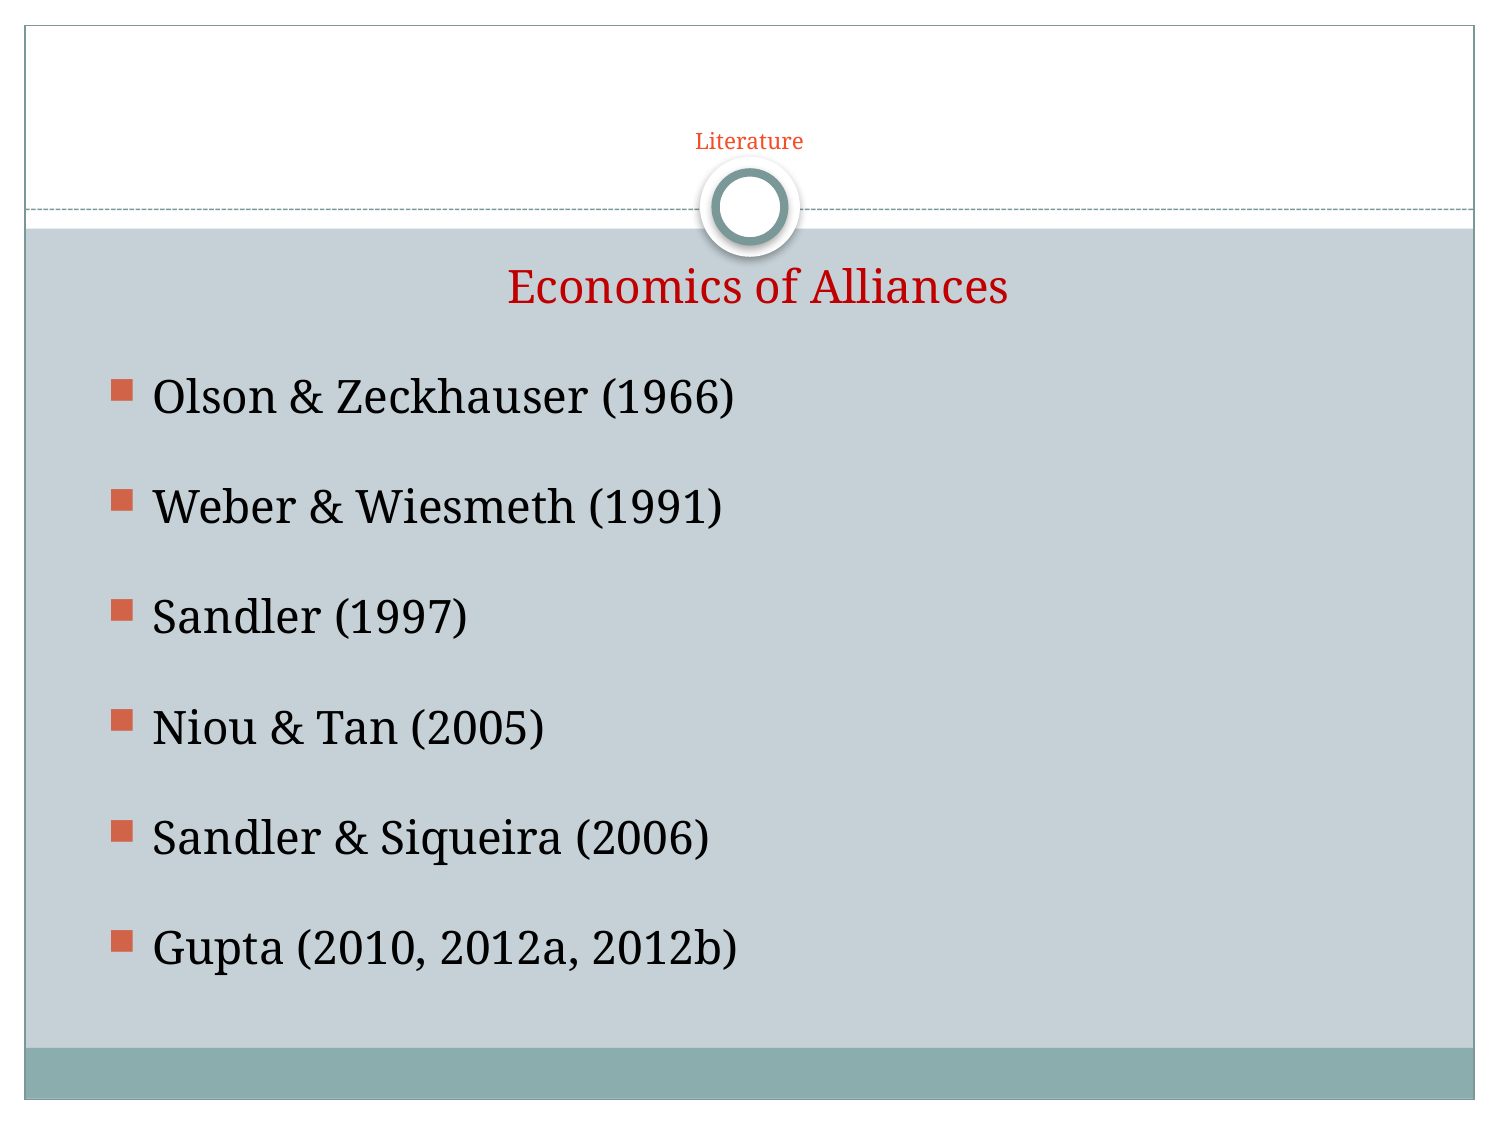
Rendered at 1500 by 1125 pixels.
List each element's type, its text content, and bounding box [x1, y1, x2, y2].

list Economics of Alliances Olson & Zeckhauser (1966) Weber & Wiesmeth (1991) Sandler (1997) Niou & Tan (2005) Sandler & Siqueira (2006) Gupta (2010, 2012a, 2012b) [74, 249, 1426, 1125]
title Literature [49, 37, 1450, 163]
